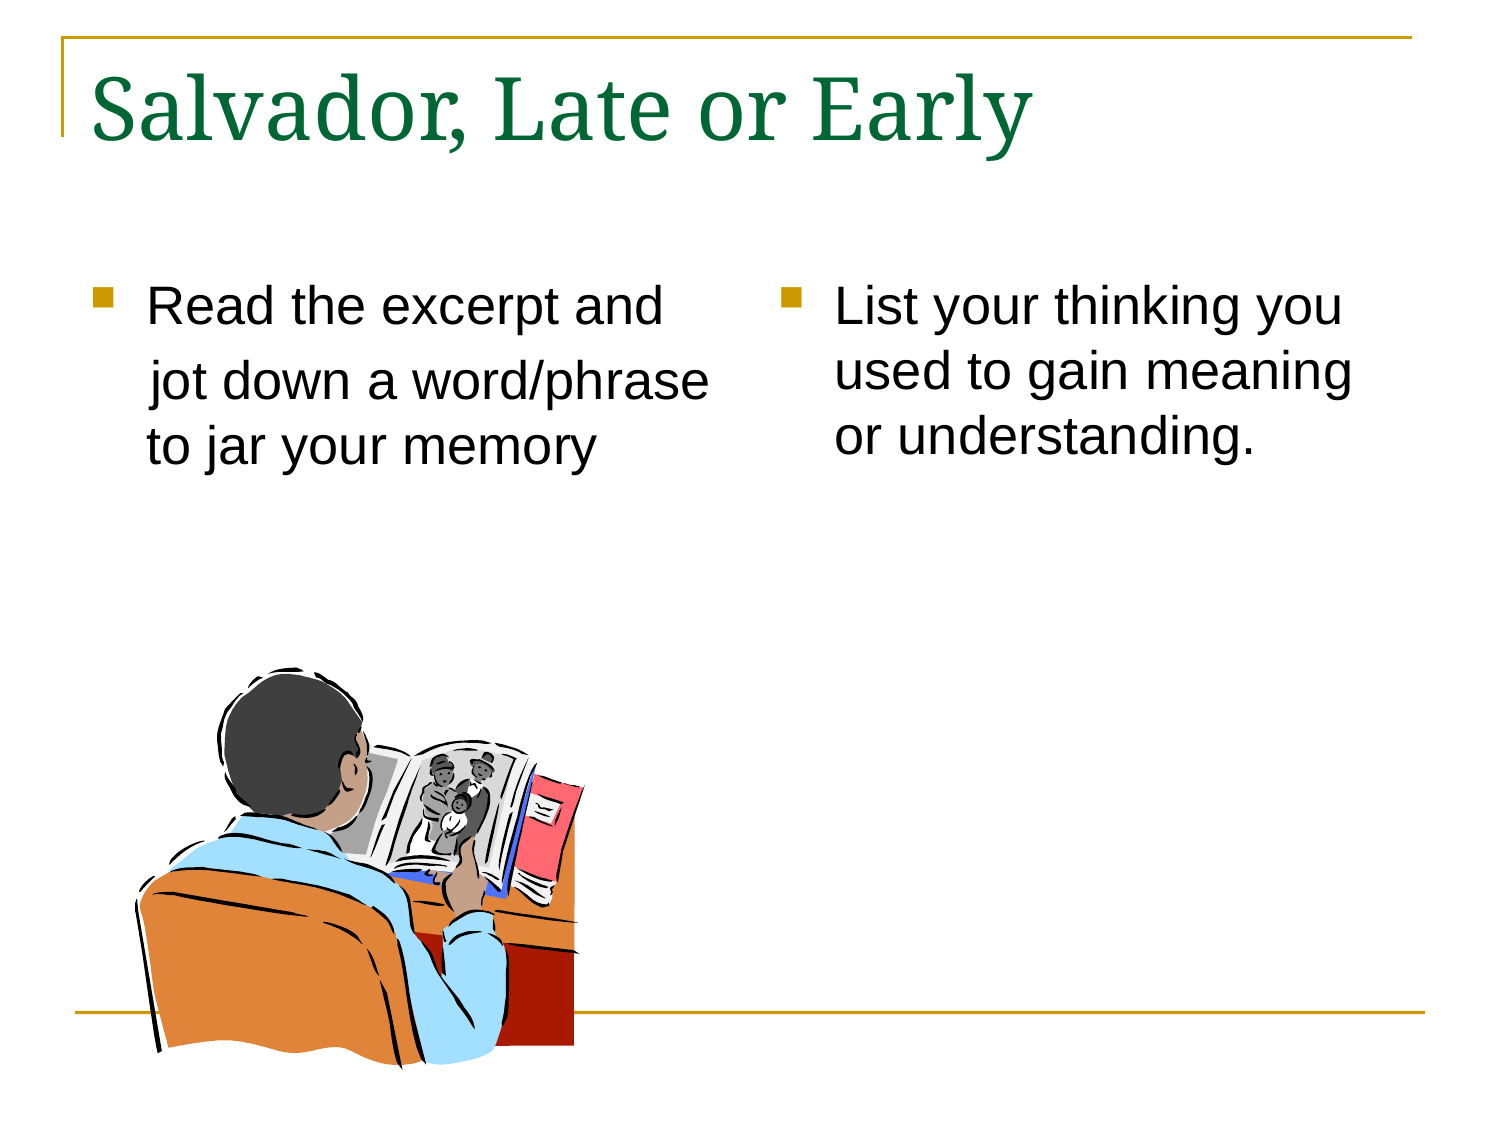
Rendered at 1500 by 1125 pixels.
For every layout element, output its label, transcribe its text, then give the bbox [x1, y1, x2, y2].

title Salvador, Late or Early [74, 45, 1426, 233]
list List your thinking you used to gain meaning or understanding. [763, 262, 1426, 1006]
picture [134, 667, 586, 1077]
list Read the excerpt and jot down a word/phrase to jar your memory [74, 262, 737, 1006]
